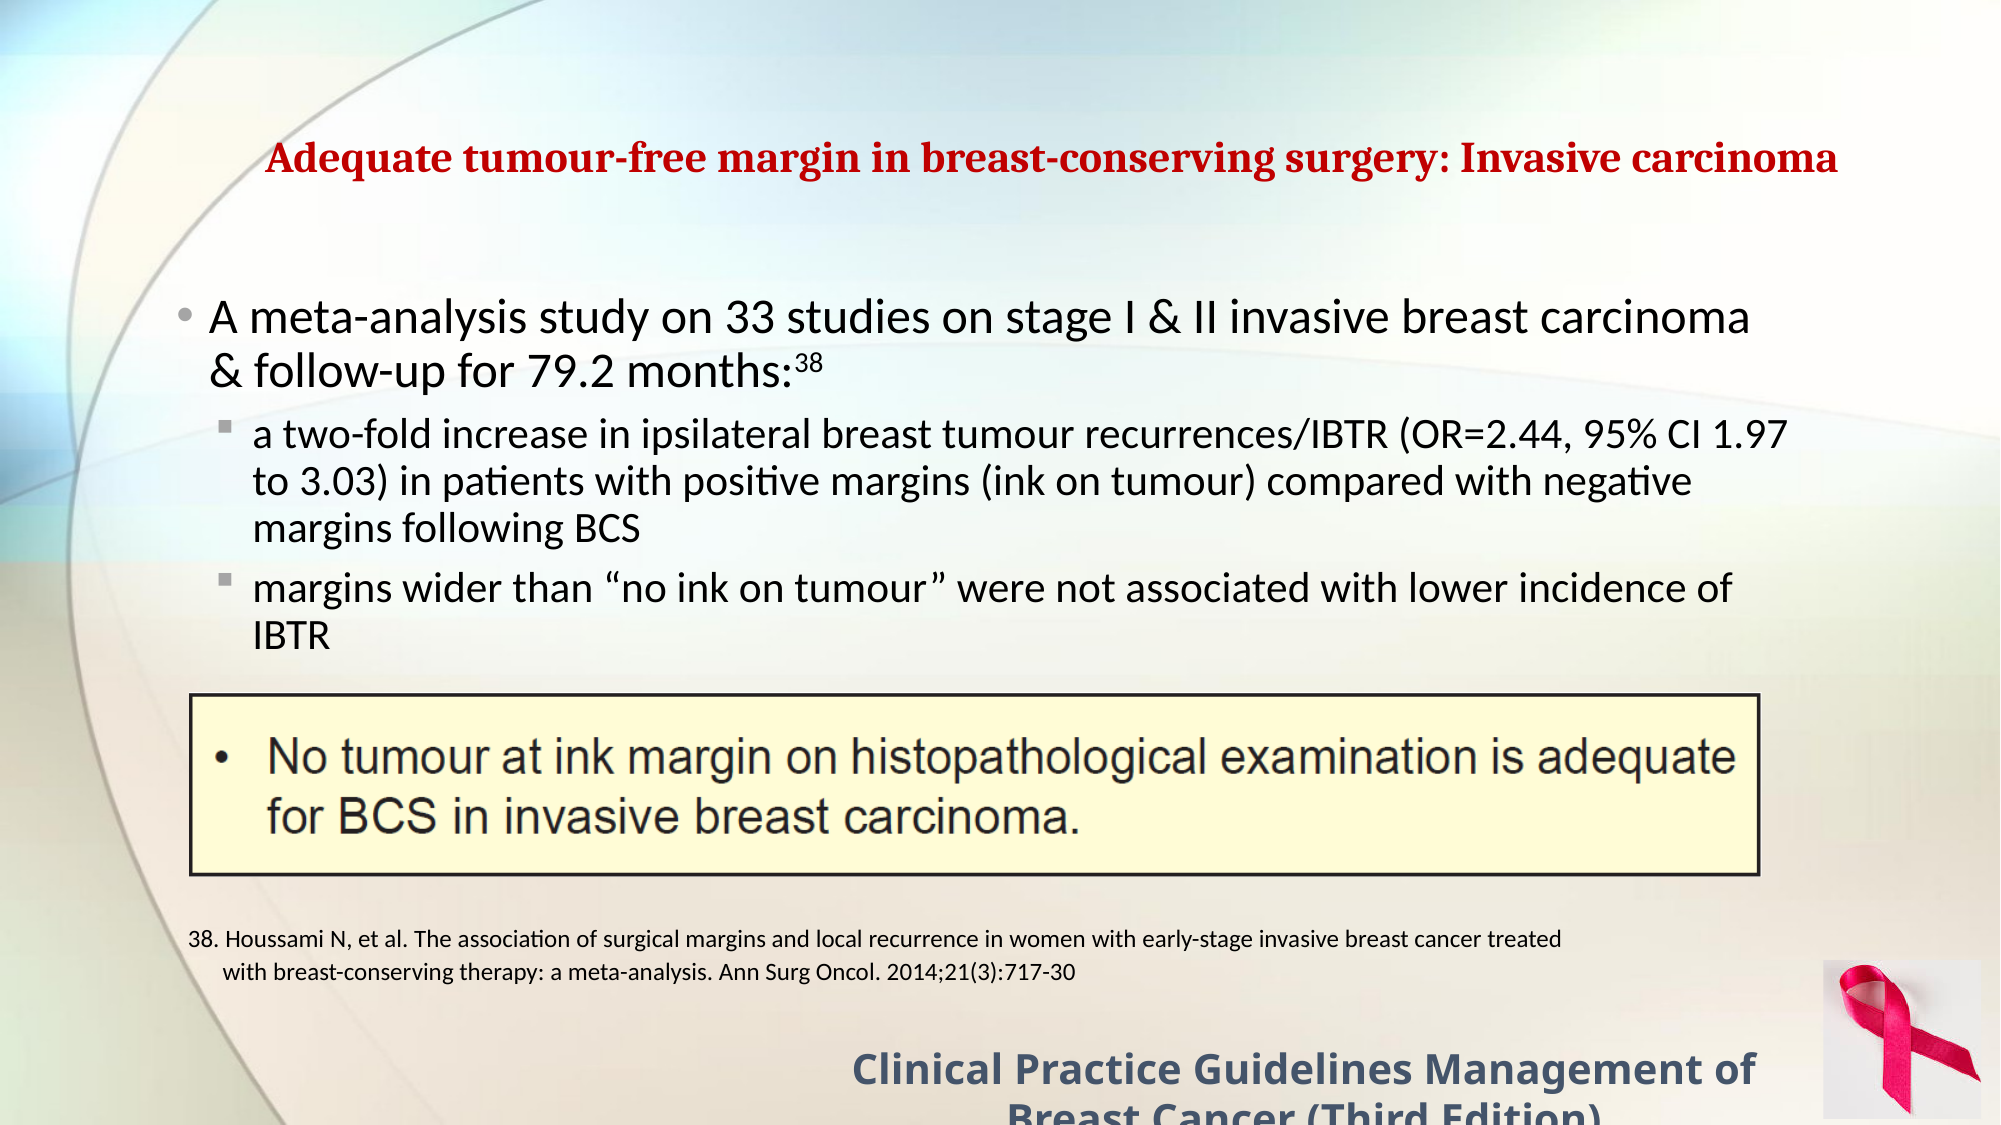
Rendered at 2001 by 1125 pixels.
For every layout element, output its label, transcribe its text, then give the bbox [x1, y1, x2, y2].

picture [0, 0, 2001, 1125]
text_box Clinical Practice Guidelines Management of Breast Cancer (Third Edition) [788, 1035, 1820, 1125]
title Adequate tumour-free margin in breast-conserving surgery: Invasive carcinoma [243, 48, 1863, 266]
slide_number 5 [1325, 1042, 1813, 1103]
list A meta-analysis study on 33 studies on stage I & II invasive breast carcinoma & follow-up for 79.2 months:38 a two-fold increase in ipsilateral breast tumour recurrences/IBTR (OR=2.44, 95% CI 1.97 to 3.03) in patients with positive margins (ink on tumour) compared with negative margins following BCS margins wider than “no ink on tumour” were not associated with lower incidence of IBTR 38. Houssami N, et al. The association of surgical margins and local recurrence in women with early-stage invasive breast cancer treated with breast-conserving therapy: a meta-analysis. Ann Surg Oncol. 2014;21(3):717-30 [161, 282, 1811, 997]
